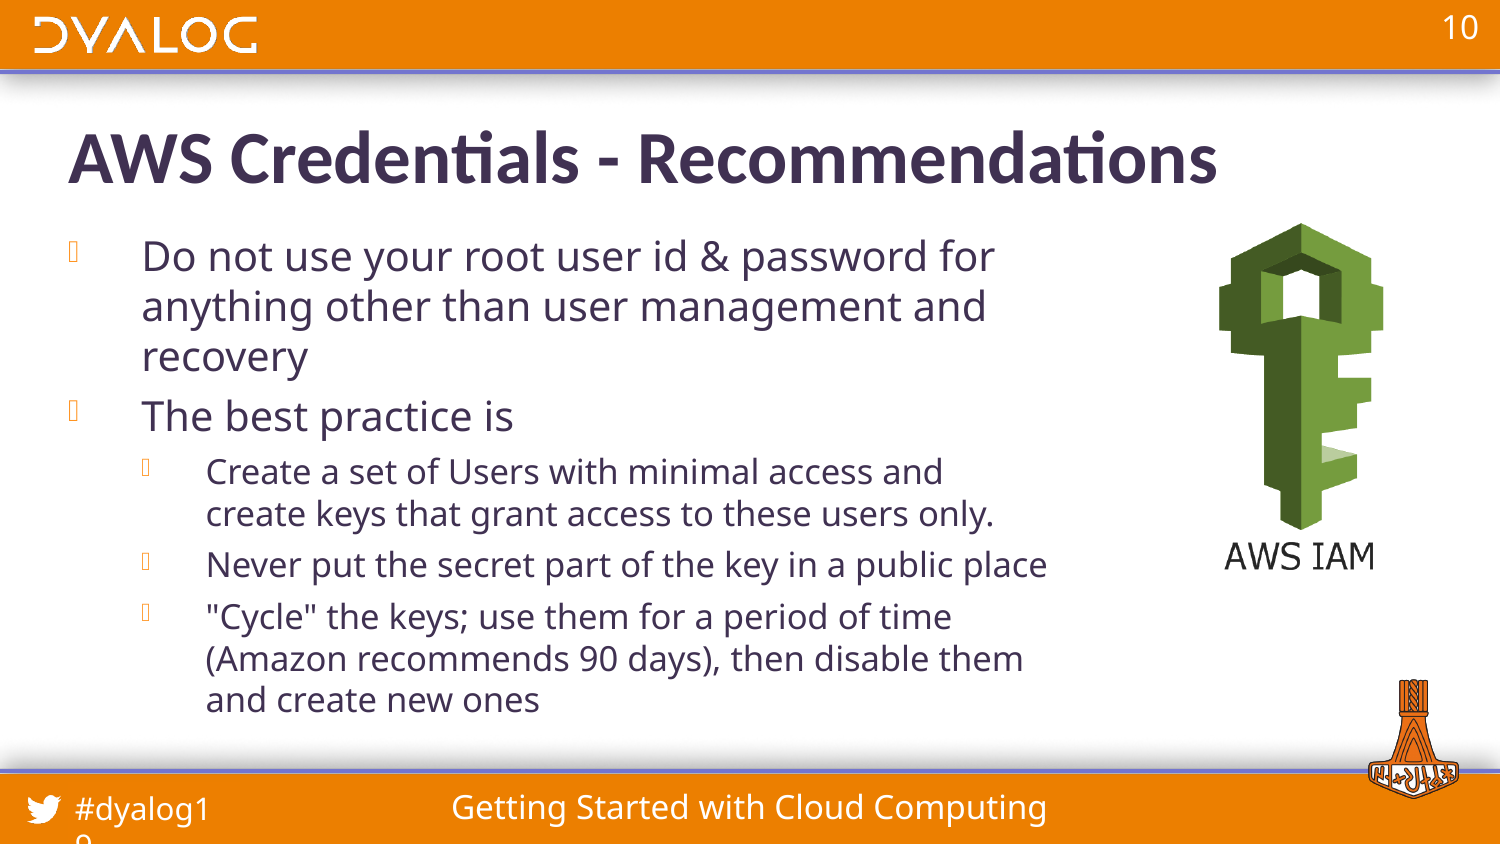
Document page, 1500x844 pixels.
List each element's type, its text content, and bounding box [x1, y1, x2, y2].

picture [1080, 185, 1500, 596]
title AWS Credentials - Recommendations [53, 104, 1444, 202]
picture [0, 0, 1500, 108]
list Do not use your root user id & password for anything other than user management and recovery The best practice is Create a set of Users with minimal access and create keys that grant access to these users only. Never put the secret part of the key in a public place "Cycle" the keys; use them for a period of time (Amazon recommends 90 days), then disable them and create new ones [53, 222, 1069, 740]
picture [0, 679, 1500, 844]
